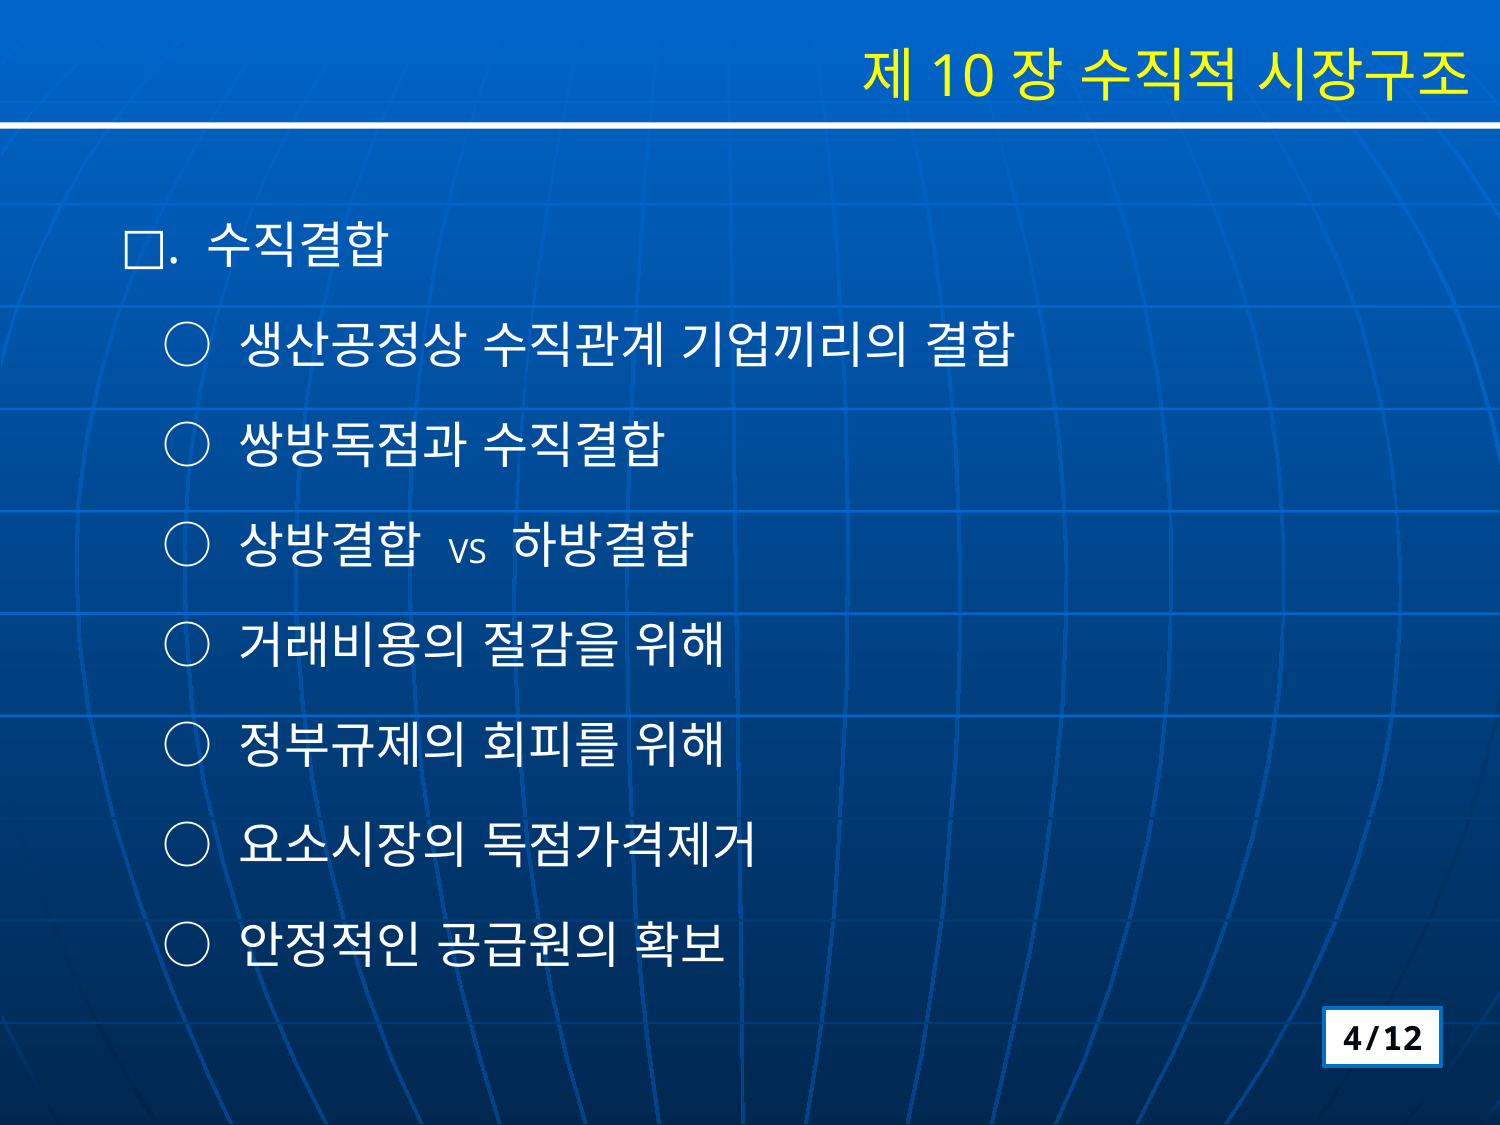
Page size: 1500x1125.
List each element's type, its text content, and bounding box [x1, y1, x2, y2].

text_box 제10장 수직적 시장구조 [847, 31, 1486, 116]
list □. 수직결합 ○ 생산공정상 수직관계 기업끼리의 결합 ○ 쌍방독점과 수직결합 ○ 상방결합 VS 하방결합 ○ 거래비용의 절감을 위해 ○ 정부규제의 회피를 위해 ○ 요소시장의 독점가격제거 ○ 안정적인 공급원의 확보 [105, 175, 1456, 973]
text_box 4/12 [1322, 1006, 1443, 1068]
